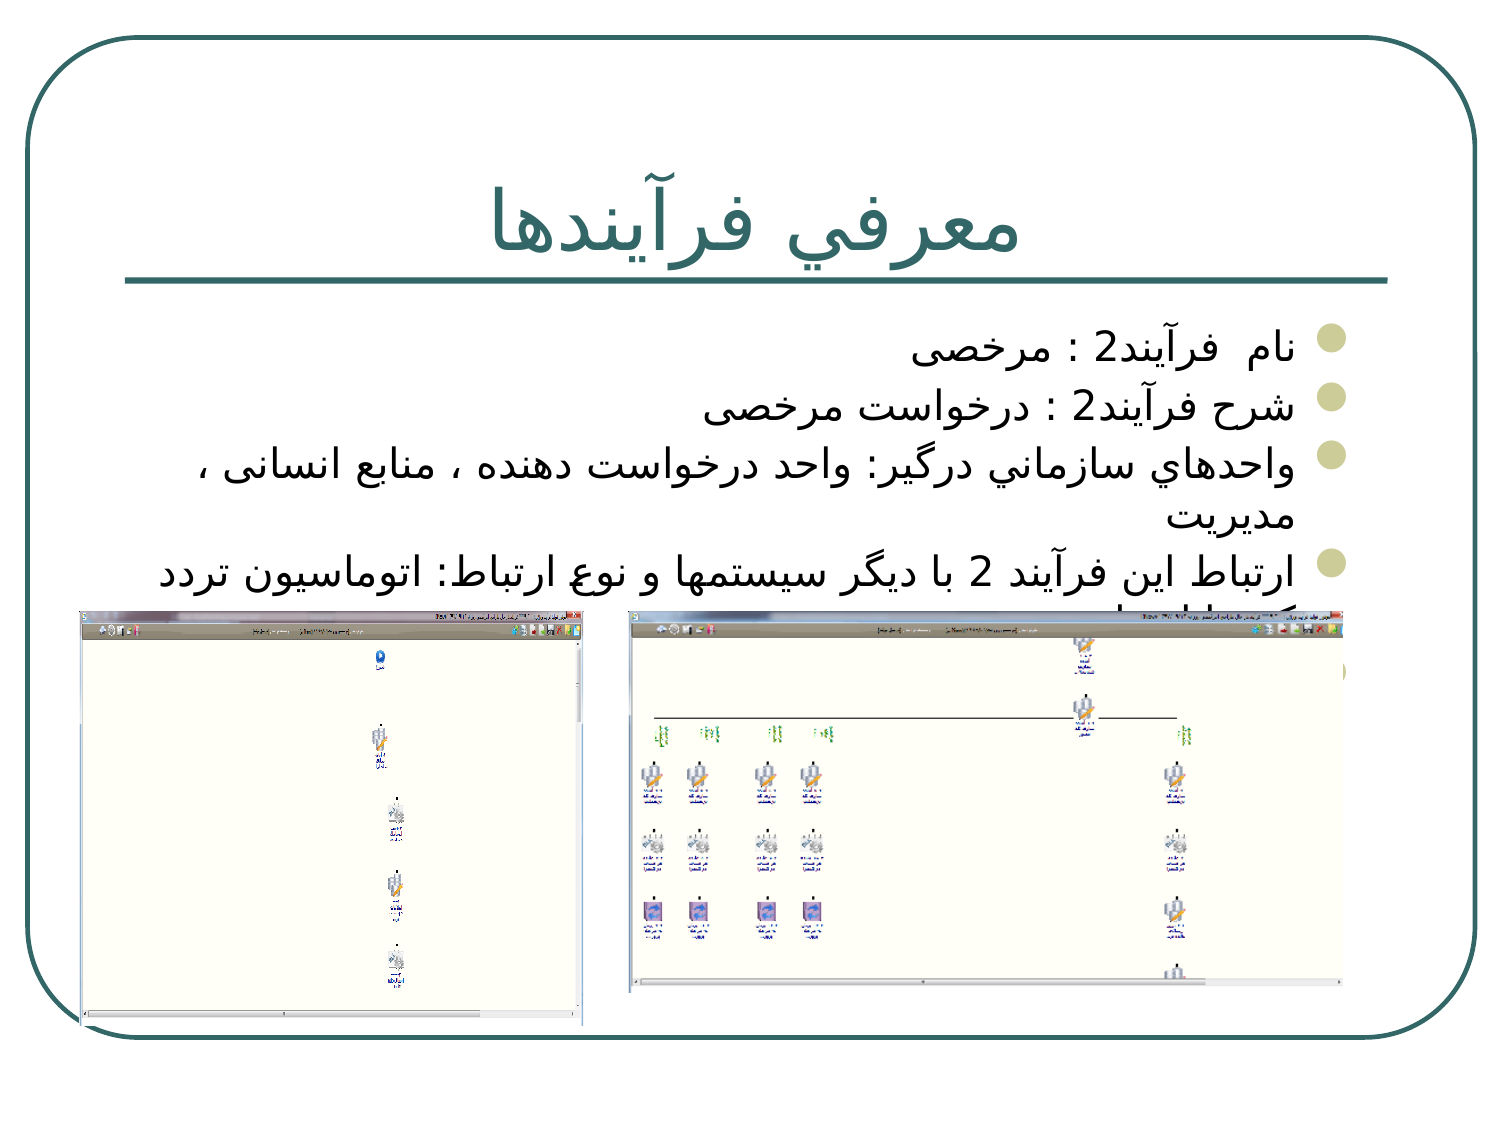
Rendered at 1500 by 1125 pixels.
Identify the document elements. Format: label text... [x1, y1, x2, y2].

picture [79, 611, 584, 1026]
title معرفي فرآيندها [125, 87, 1388, 275]
picture [628, 611, 1343, 993]
list نام فرآيند2 : مرخصی شرح فرآيند2 : درخواست مرخصی واحدهاي سازماني درگير: واحد درخواست دهنده ، منابع انسانی ، مدیریت ارتباط اين فرآيند 2 با ديگر سيستمها و نوع ارتباط: اتوماسیون تردد کسرا از طریق وب سرویس تصوير فرآيند 2 : [125, 312, 1388, 975]
